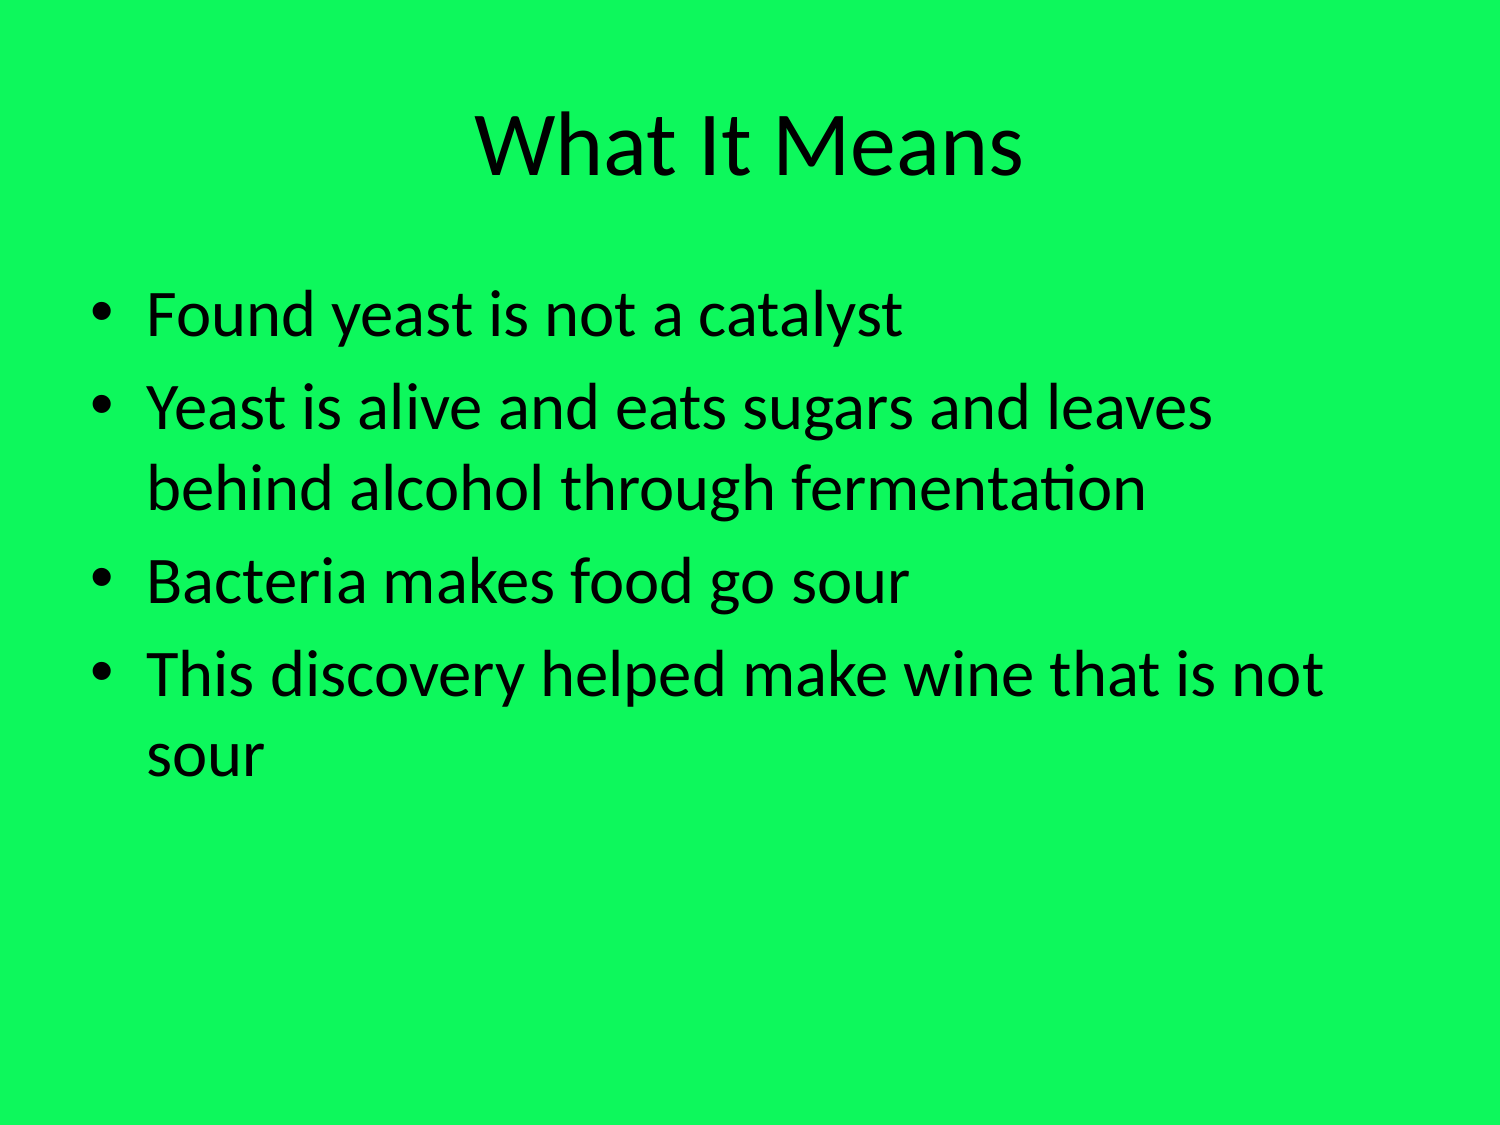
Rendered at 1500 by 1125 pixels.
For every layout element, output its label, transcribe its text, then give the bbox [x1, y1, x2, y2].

list Found yeast is not a catalyst Yeast is alive and eats sugars and leaves behind alcohol through fermentation Bacteria makes food go sour This discovery helped make wine that is not sour [75, 262, 1425, 1005]
title What It Means [75, 45, 1425, 233]
